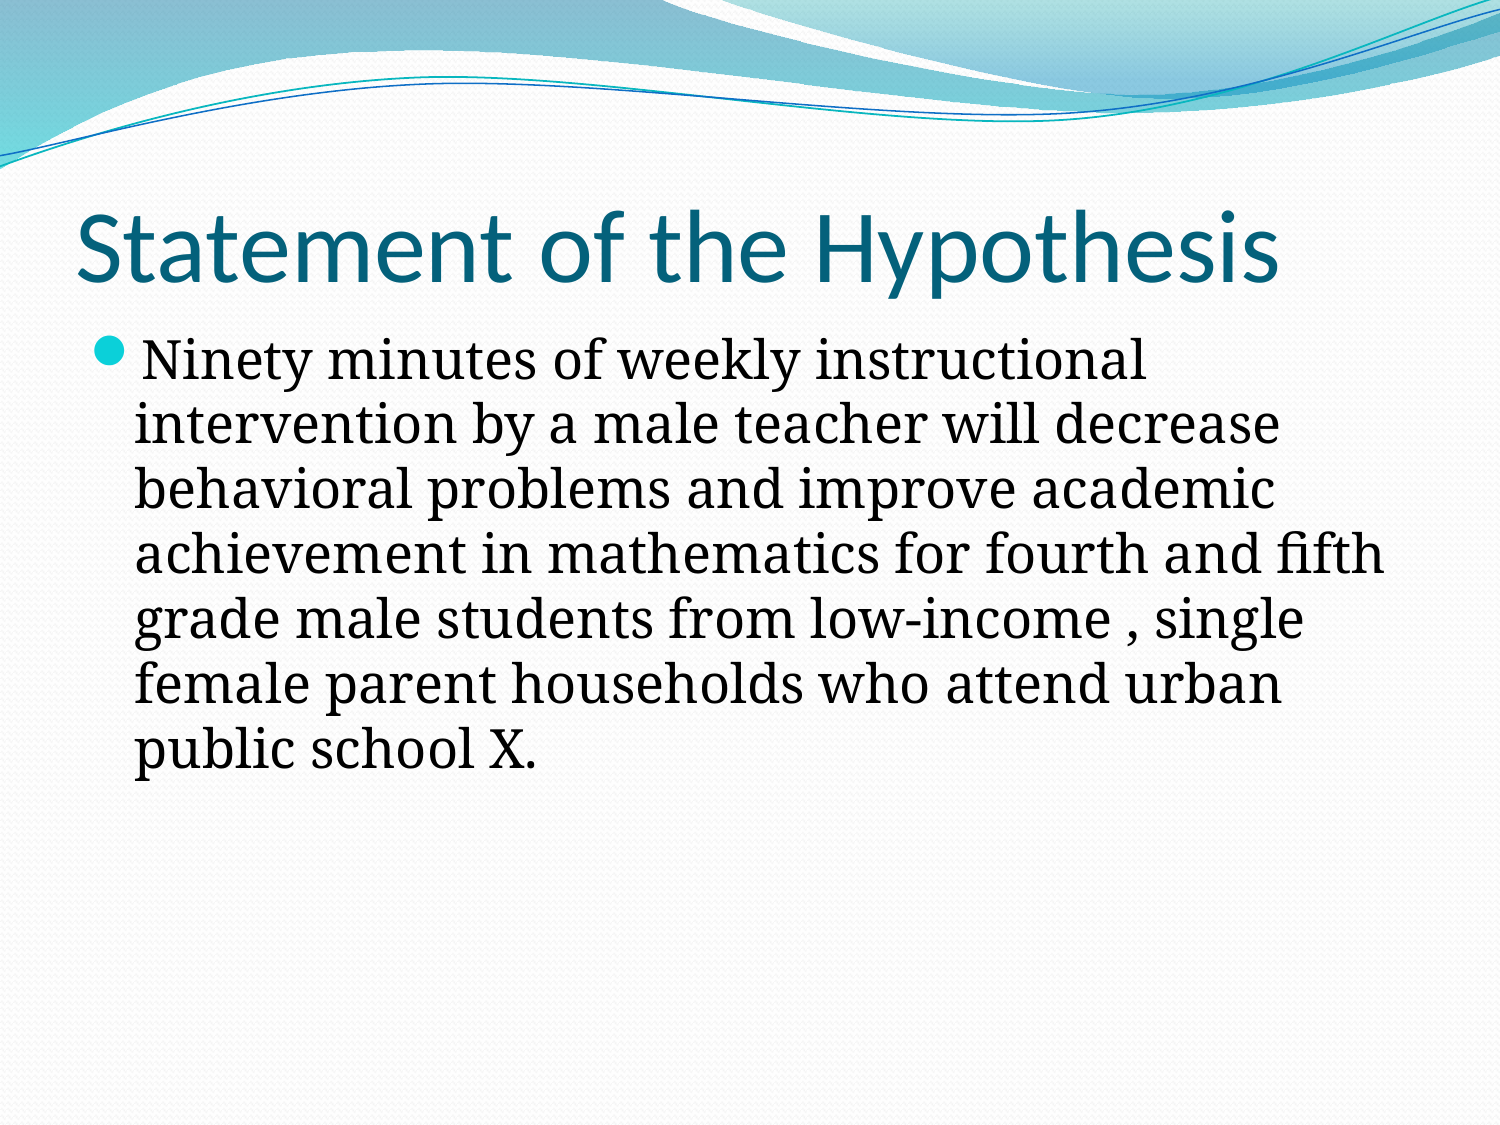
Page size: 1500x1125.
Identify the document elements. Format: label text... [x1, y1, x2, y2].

list Ninety minutes of weekly instructional intervention by a male teacher will decrease behavioral problems and improve academic achievement in mathematics for fourth and fifth grade male students from low-income , single female parent households who attend urban public school X. [74, 317, 1426, 1038]
title Statement of the Hypothesis [74, 115, 1426, 304]
